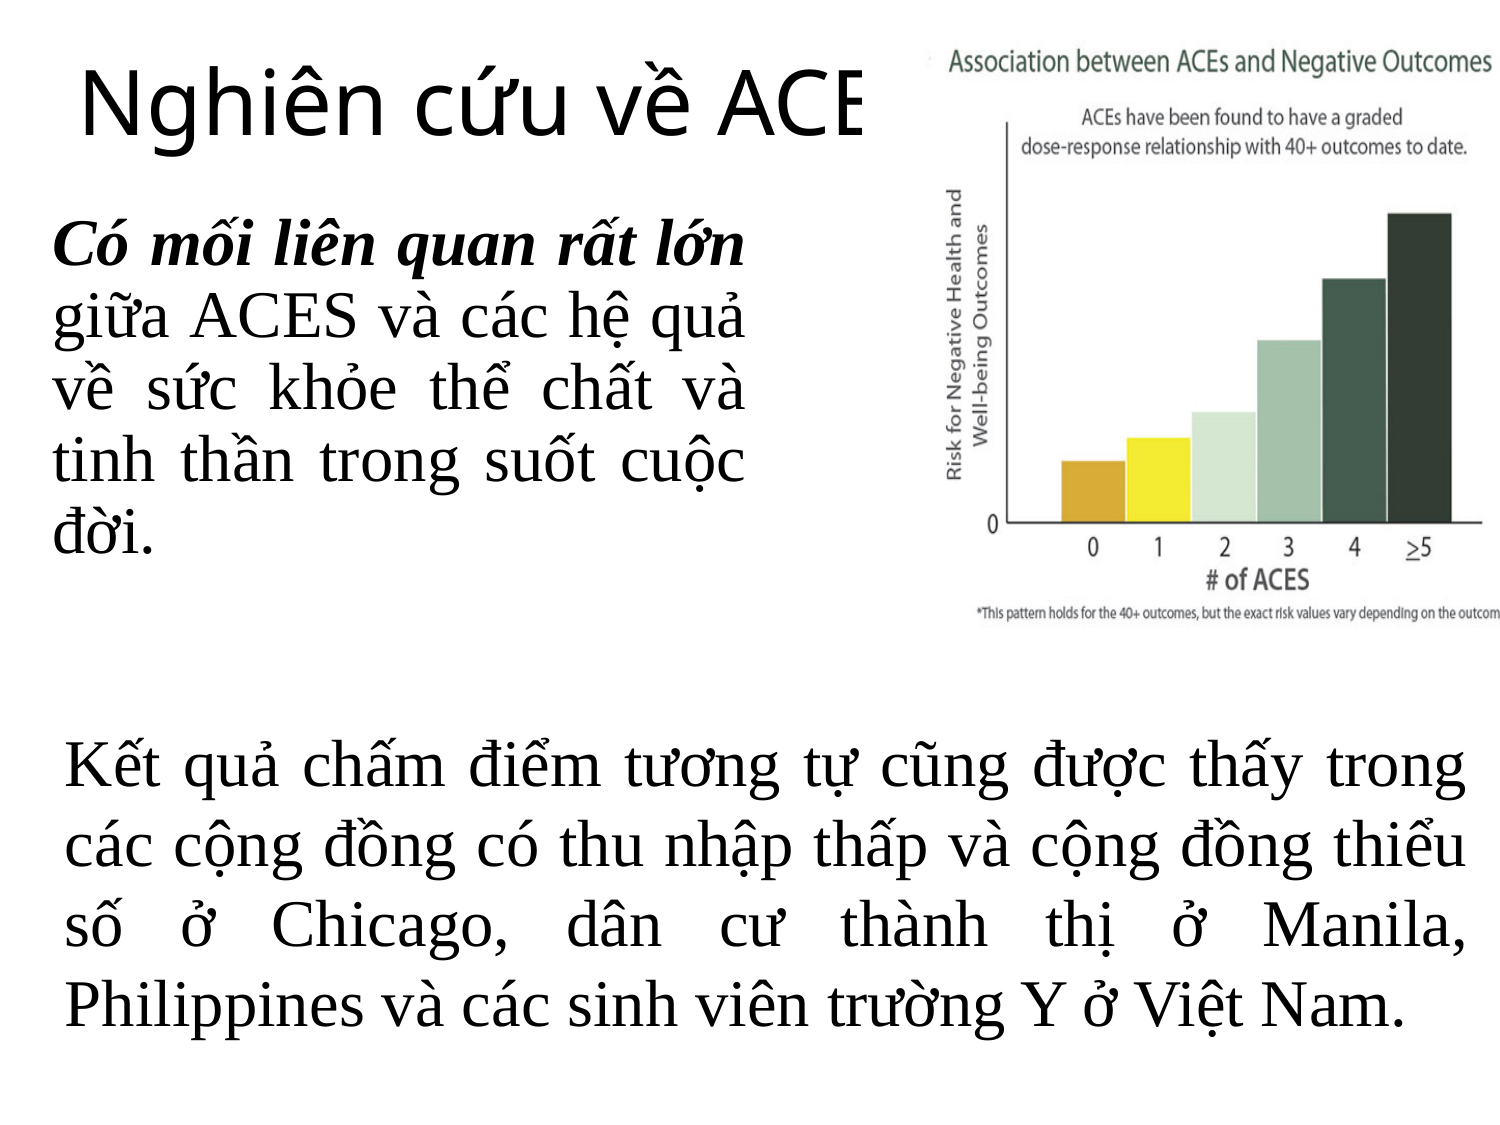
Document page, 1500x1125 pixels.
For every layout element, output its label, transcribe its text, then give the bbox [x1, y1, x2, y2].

list Có mối liên quan rất lớn giữa ACES và các hệ quả về sức khỏe thể chất và tinh thần trong suốt cuộc đời. [37, 200, 763, 663]
text_box Kết quả chấm điểm tương tự cũng được thấy trong các cộng đồng có thu nhập thấp và cộng đồng thiểu số ở Chicago, dân cư thành thị ở Manila, Philippines và các sinh viên trường Y ở Việt Nam. [49, 712, 1485, 1047]
title Nghiên cứu về ACES [62, 49, 862, 163]
picture [862, 0, 1500, 675]
